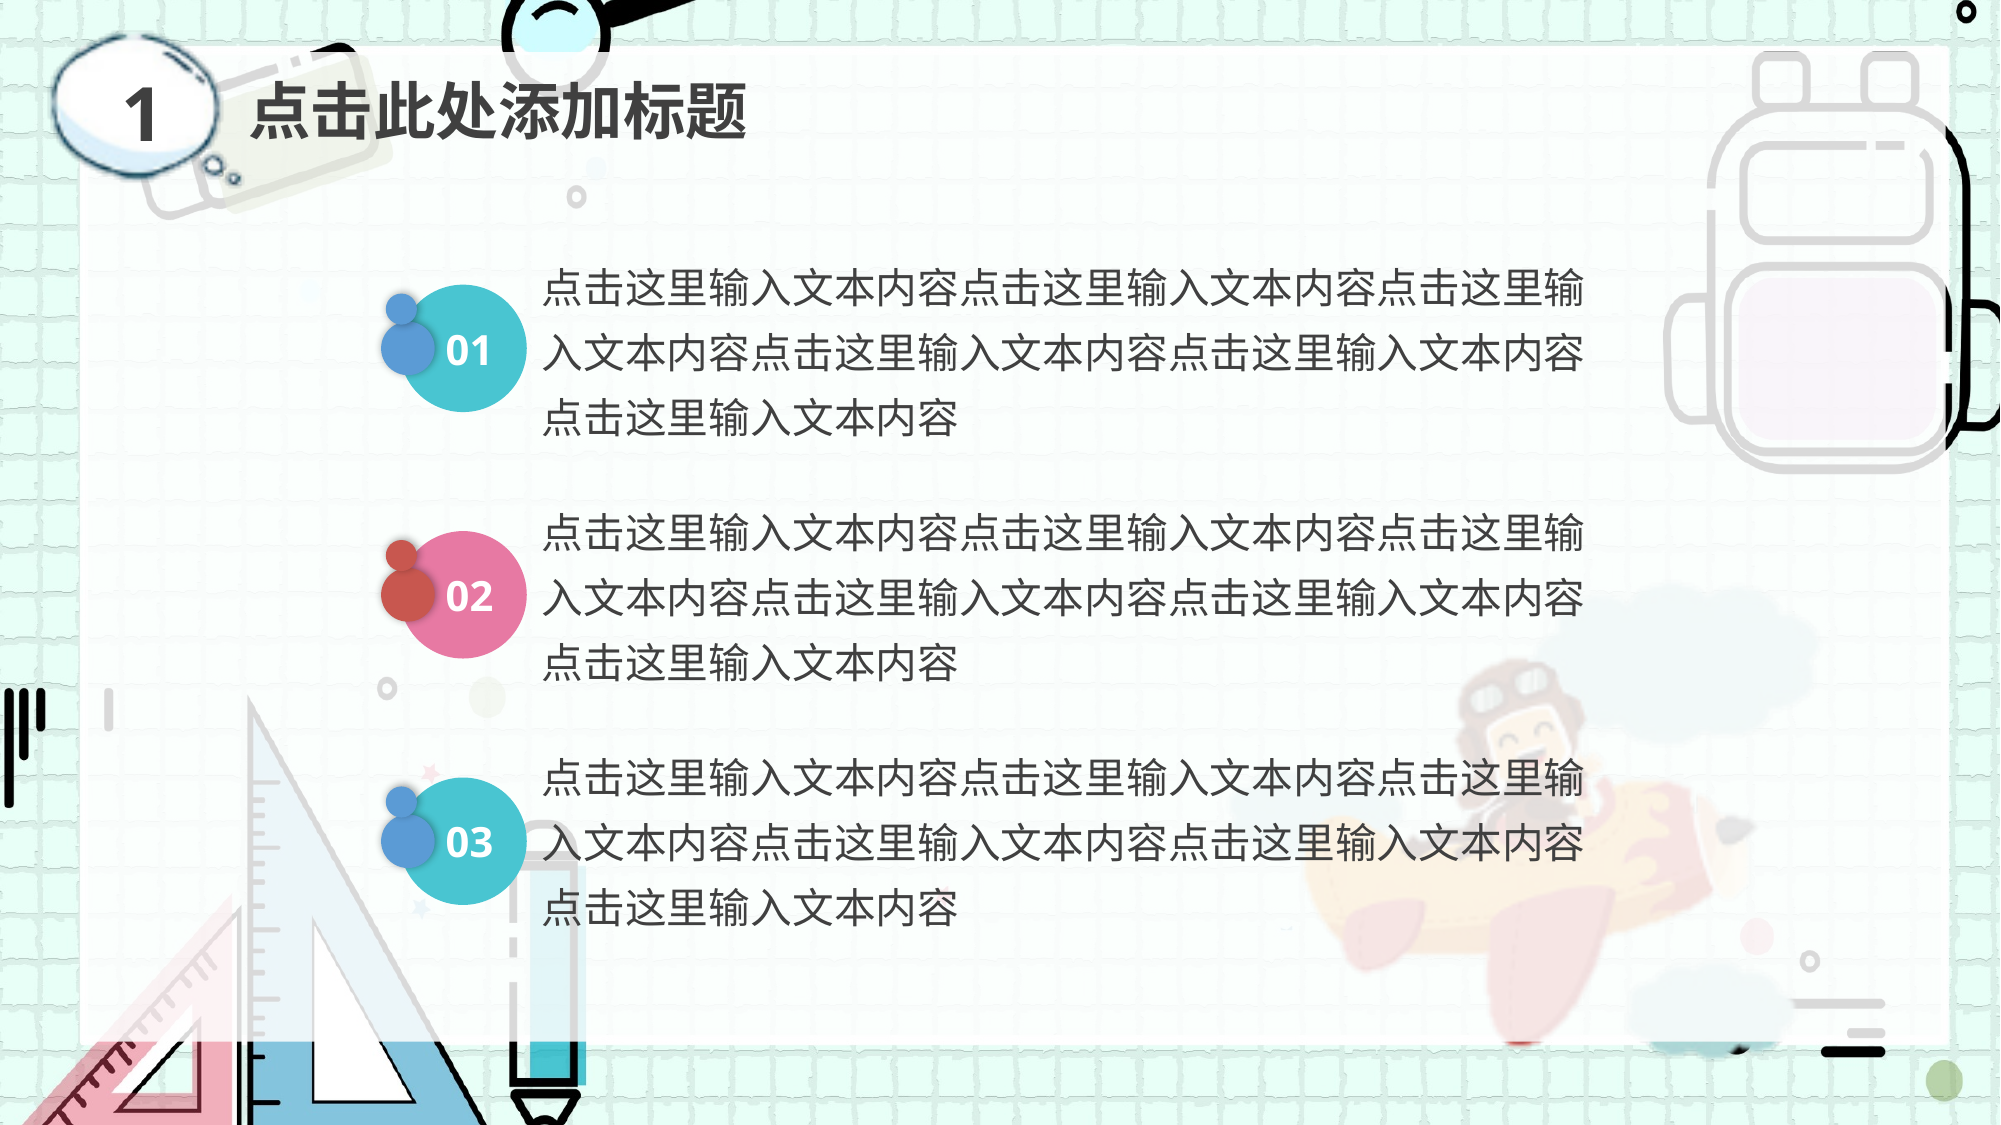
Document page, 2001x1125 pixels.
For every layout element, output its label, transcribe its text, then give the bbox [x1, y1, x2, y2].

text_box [381, 531, 527, 659]
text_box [381, 284, 527, 413]
picture [0, 0, 2000, 1125]
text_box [0, 0, 287, 225]
text_box 点击这里输入文本内容点击这里输入文本内容点击这里输入文本内容点击这里输入文本内容点击这里输入文本内容点击这里输入文本内容 [526, 484, 1619, 695]
text_box 点击这里输入文本内容点击这里输入文本内容点击这里输入文本内容点击这里输入文本内容点击这里输入文本内容点击这里输入文本内容 [526, 238, 1619, 449]
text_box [381, 777, 527, 905]
text_box 点击这里输入文本内容点击这里输入文本内容点击这里输入文本内容点击这里输入文本内容点击这里输入文本内容点击这里输入文本内容 [526, 729, 1619, 940]
text_box 点击此处添加标题 [287, 64, 892, 154]
